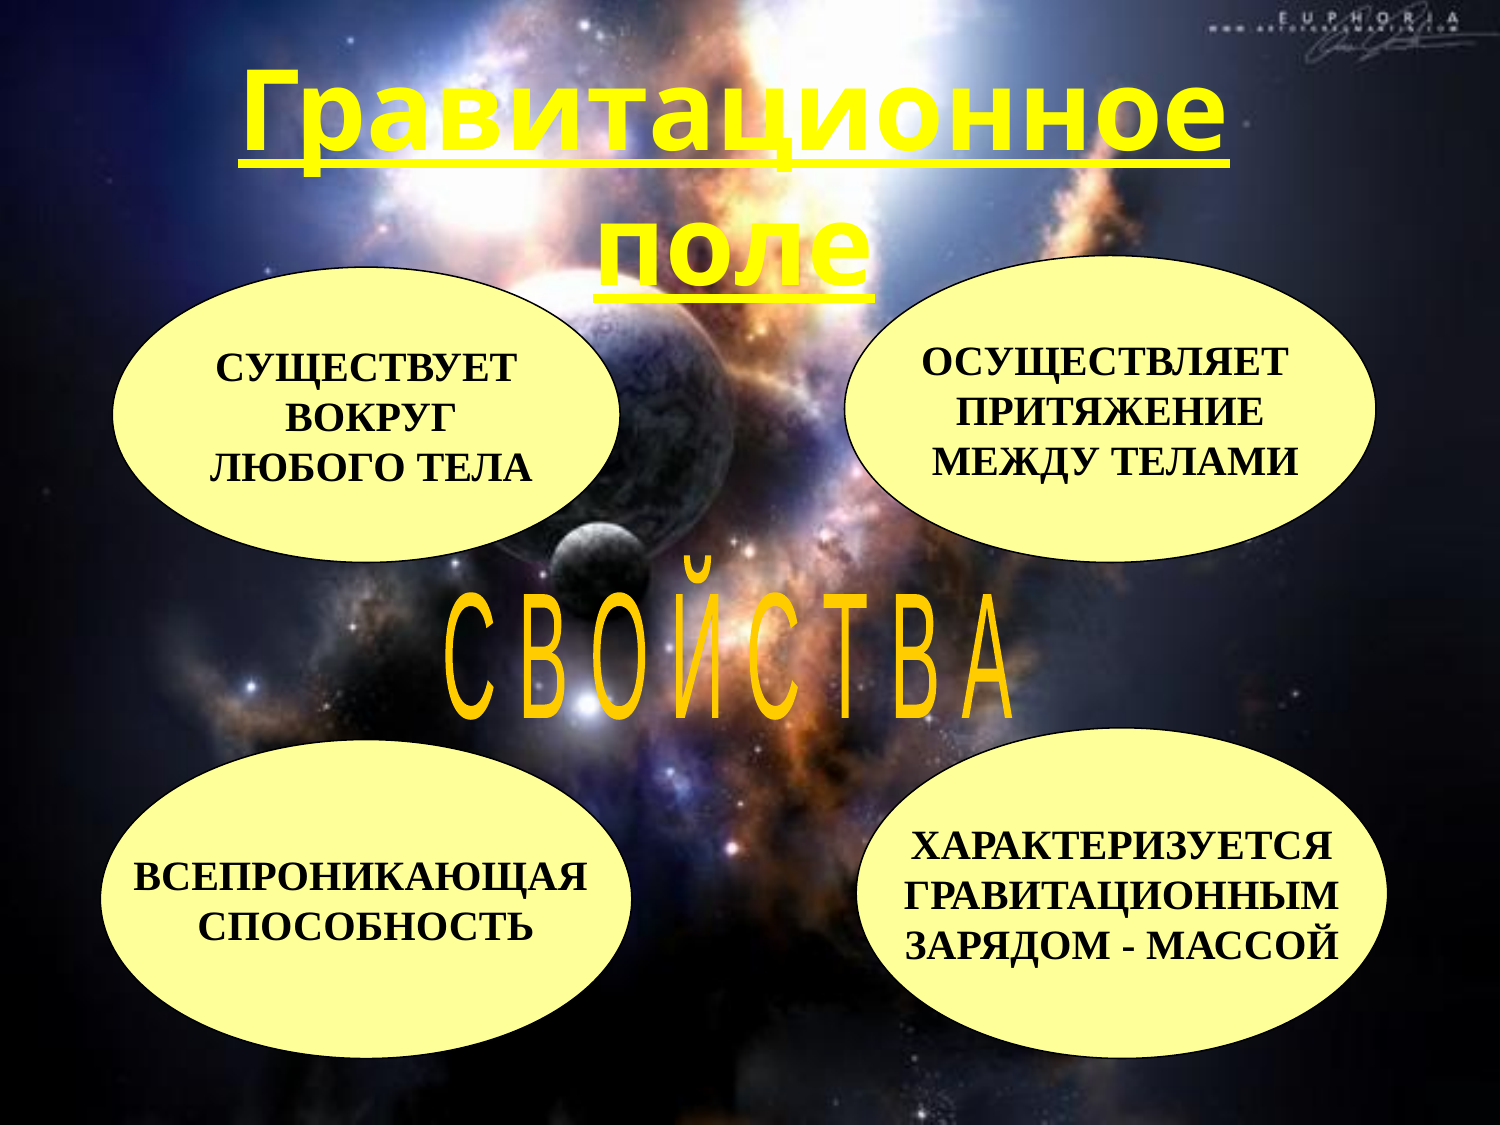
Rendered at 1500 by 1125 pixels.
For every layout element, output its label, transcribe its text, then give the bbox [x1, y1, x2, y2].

picture [0, 0, 1500, 1125]
text_box СУЩЕСТВУЕТ ВОКРУГ ЛЮБОГО ТЕЛА [112, 267, 621, 563]
text_box ХАРАКТЕРИЗУЕТСЯ ГРАВИТАЦИОННЫМ ЗАРЯДОМ - МАССОЙ [856, 727, 1388, 1059]
text_box ВСЕПРОНИКАЮЩАЯ СПОСОБНОСТЬ [100, 739, 632, 1059]
text_box Гравитационное поле [218, 30, 1249, 316]
text_box ОСУЩЕСТВЛЯЕТ ПРИТЯЖЕНИЕ МЕЖДУ ТЕЛАМИ [844, 255, 1376, 563]
